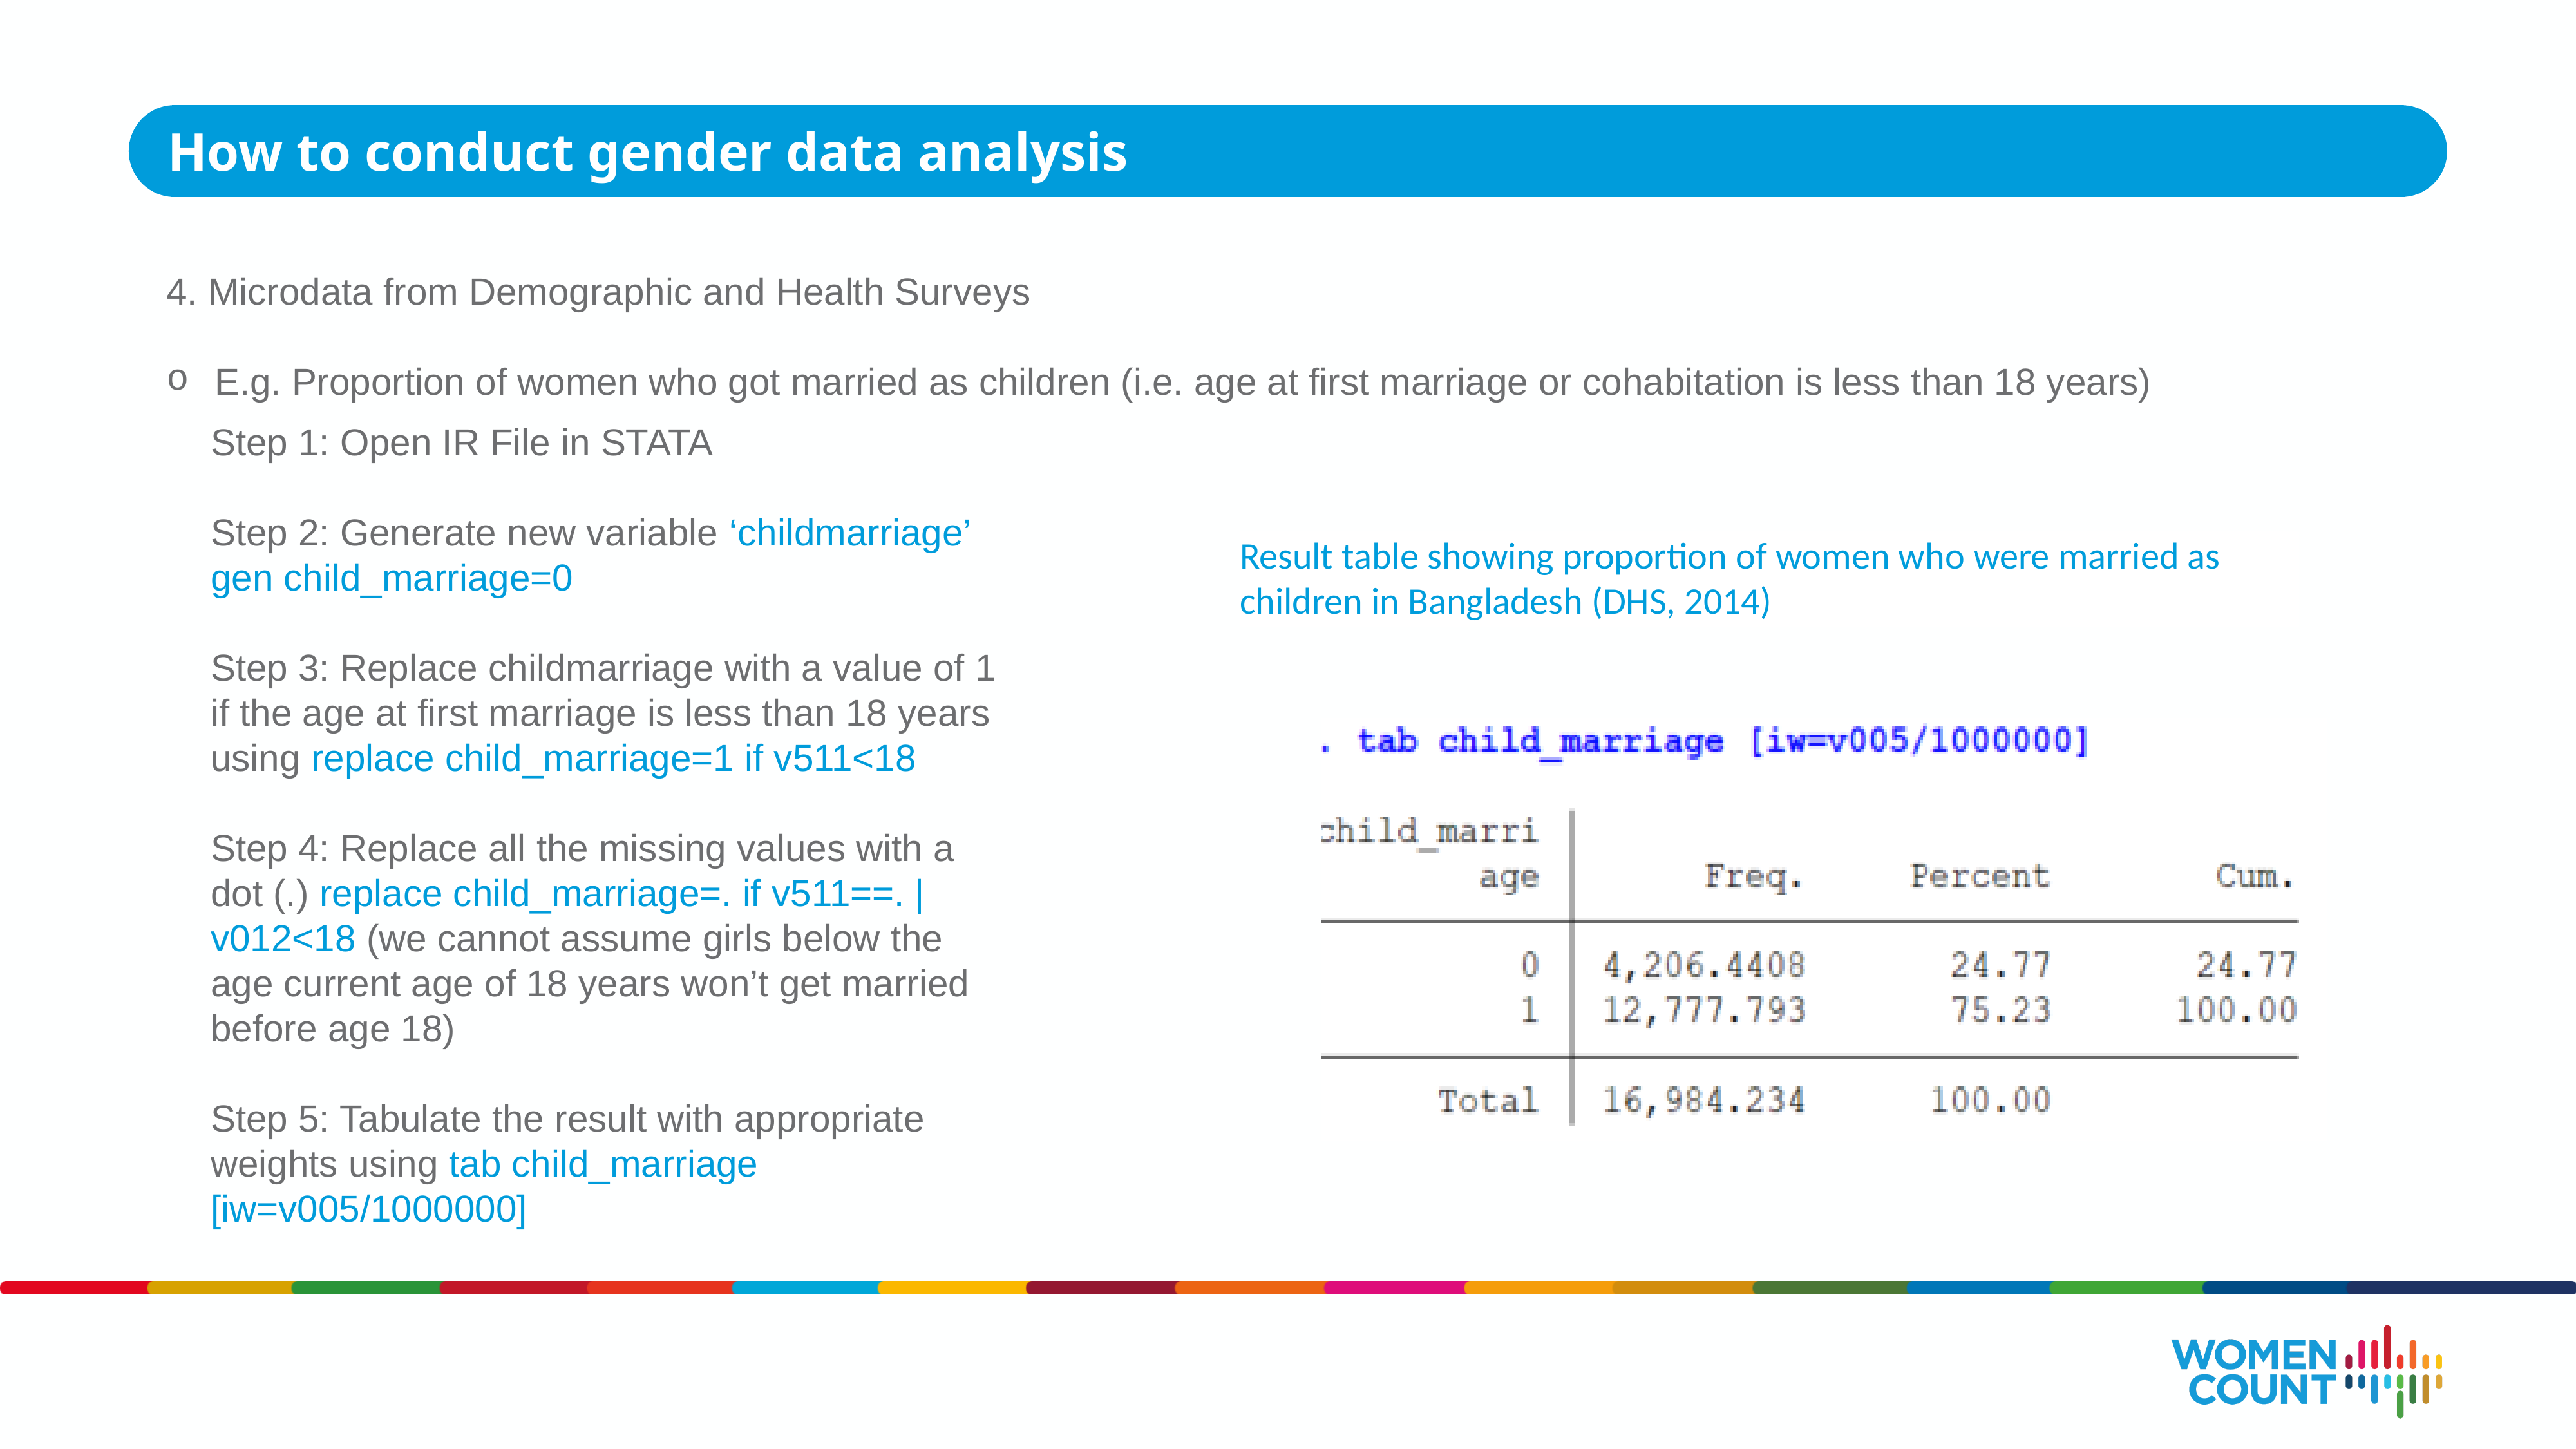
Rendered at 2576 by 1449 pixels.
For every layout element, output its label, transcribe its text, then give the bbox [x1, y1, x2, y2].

list How to conduct gender data analysis [167, 119, 2411, 245]
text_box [1239, 531, 2327, 1141]
text_box Step 1: Open IR File in STATA Step 2: Generate new variable ‘childmarriage’ gen child_marriage=0 Step 3: Replace childmarriage with a value of 1 if the age at first marriage is less than 18 years using replace child_marriage=1 if v511<18 Step 4: Replace all the missing values with a dot (.) replace child_marriage=. if v511==. |v012<18 (we cannot assume girls below the age current age of 18 years won’t get married before age 18) Step 5: Tabulate the result with appropriate weights using tab child_marriage [iw=v005/1000000] [201, 413, 1014, 1235]
list 4. Microdata from Demographic and Health Surveys E.g. Proportion of women who got married as children (i.e. age at first marriage or cohabitation is less than 18 years) [166, 267, 2410, 450]
